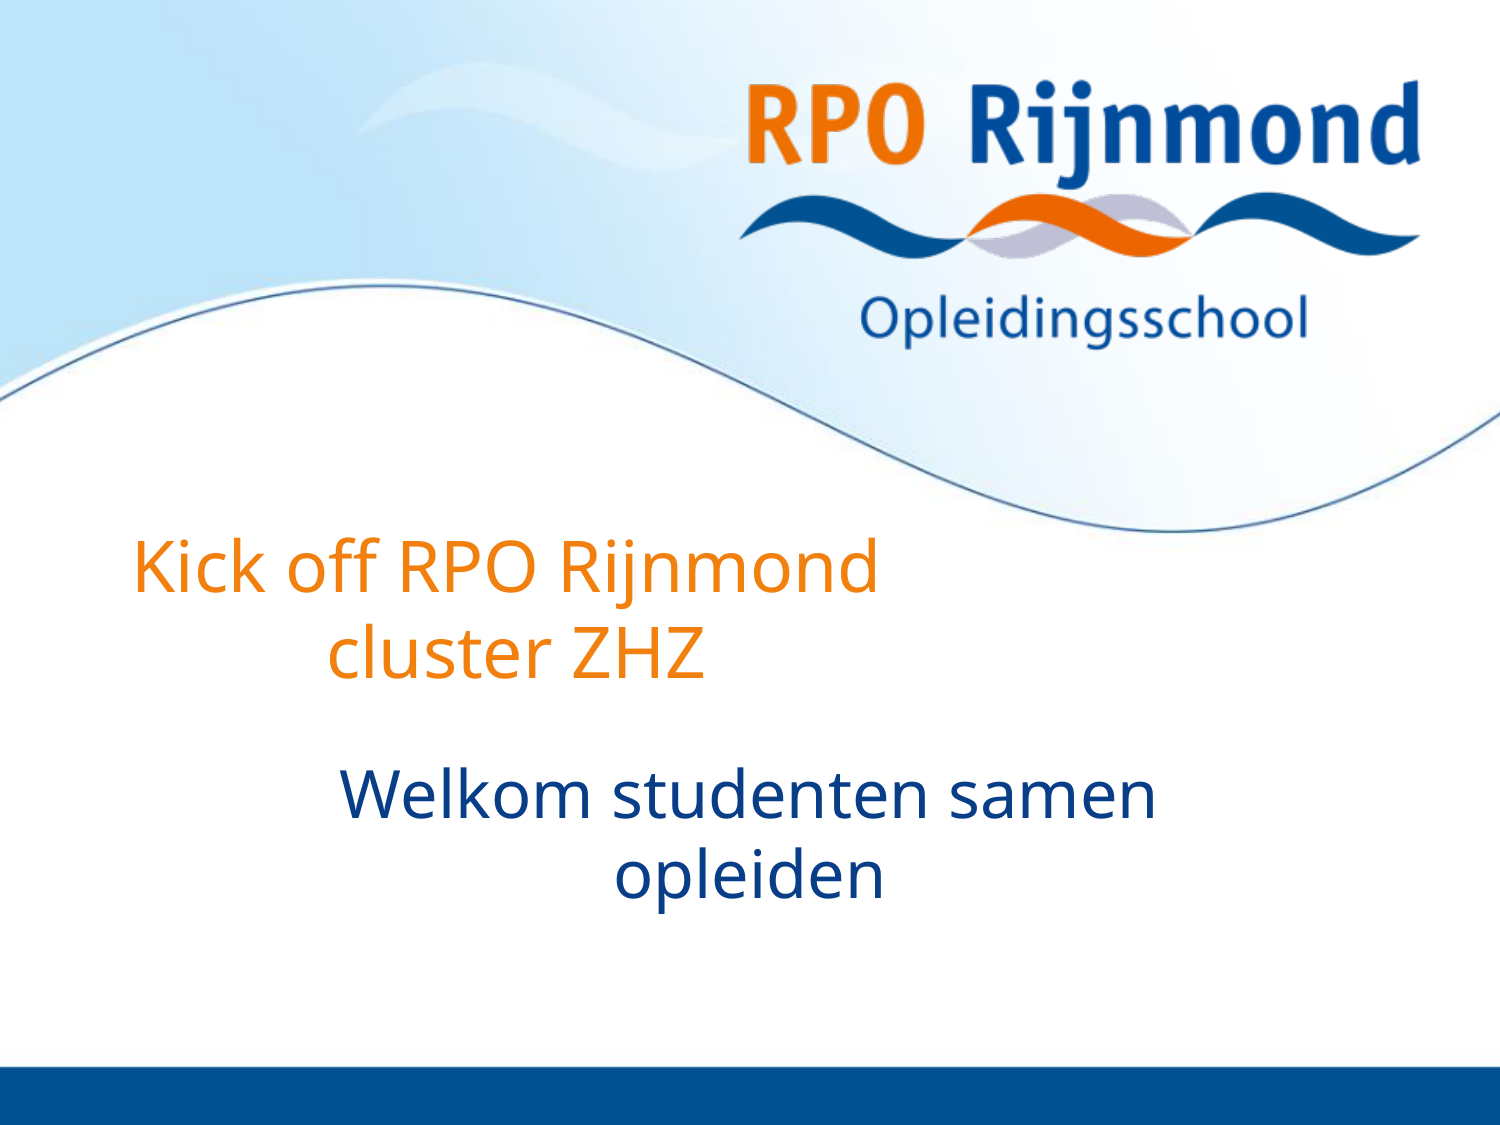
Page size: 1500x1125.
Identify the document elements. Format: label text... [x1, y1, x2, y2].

title Kick off RPO Rijnmond cluster ZHZ [112, 490, 921, 701]
picture [0, 0, 1500, 1125]
subtitle Welkom studenten samen opleiden [225, 744, 1275, 987]
